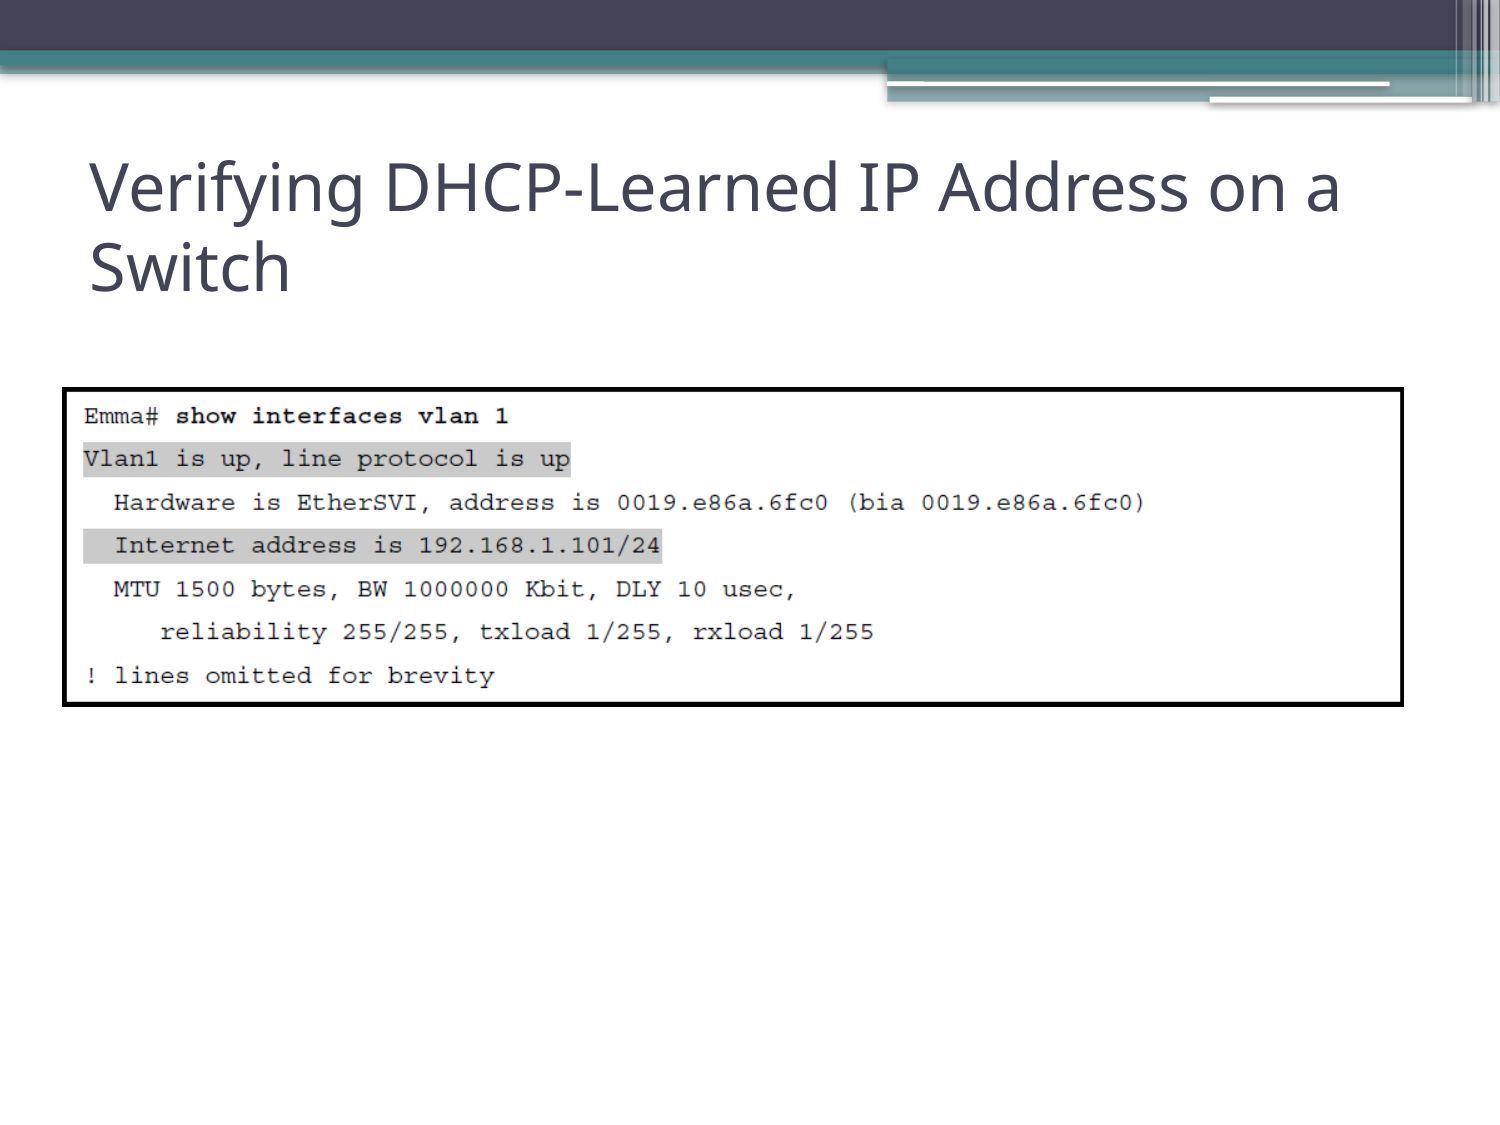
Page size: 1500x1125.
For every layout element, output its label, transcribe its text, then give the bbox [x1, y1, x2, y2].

title Verifying DHCP-Learned IP Address on a Switch [75, 137, 1425, 313]
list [62, 387, 1405, 707]
